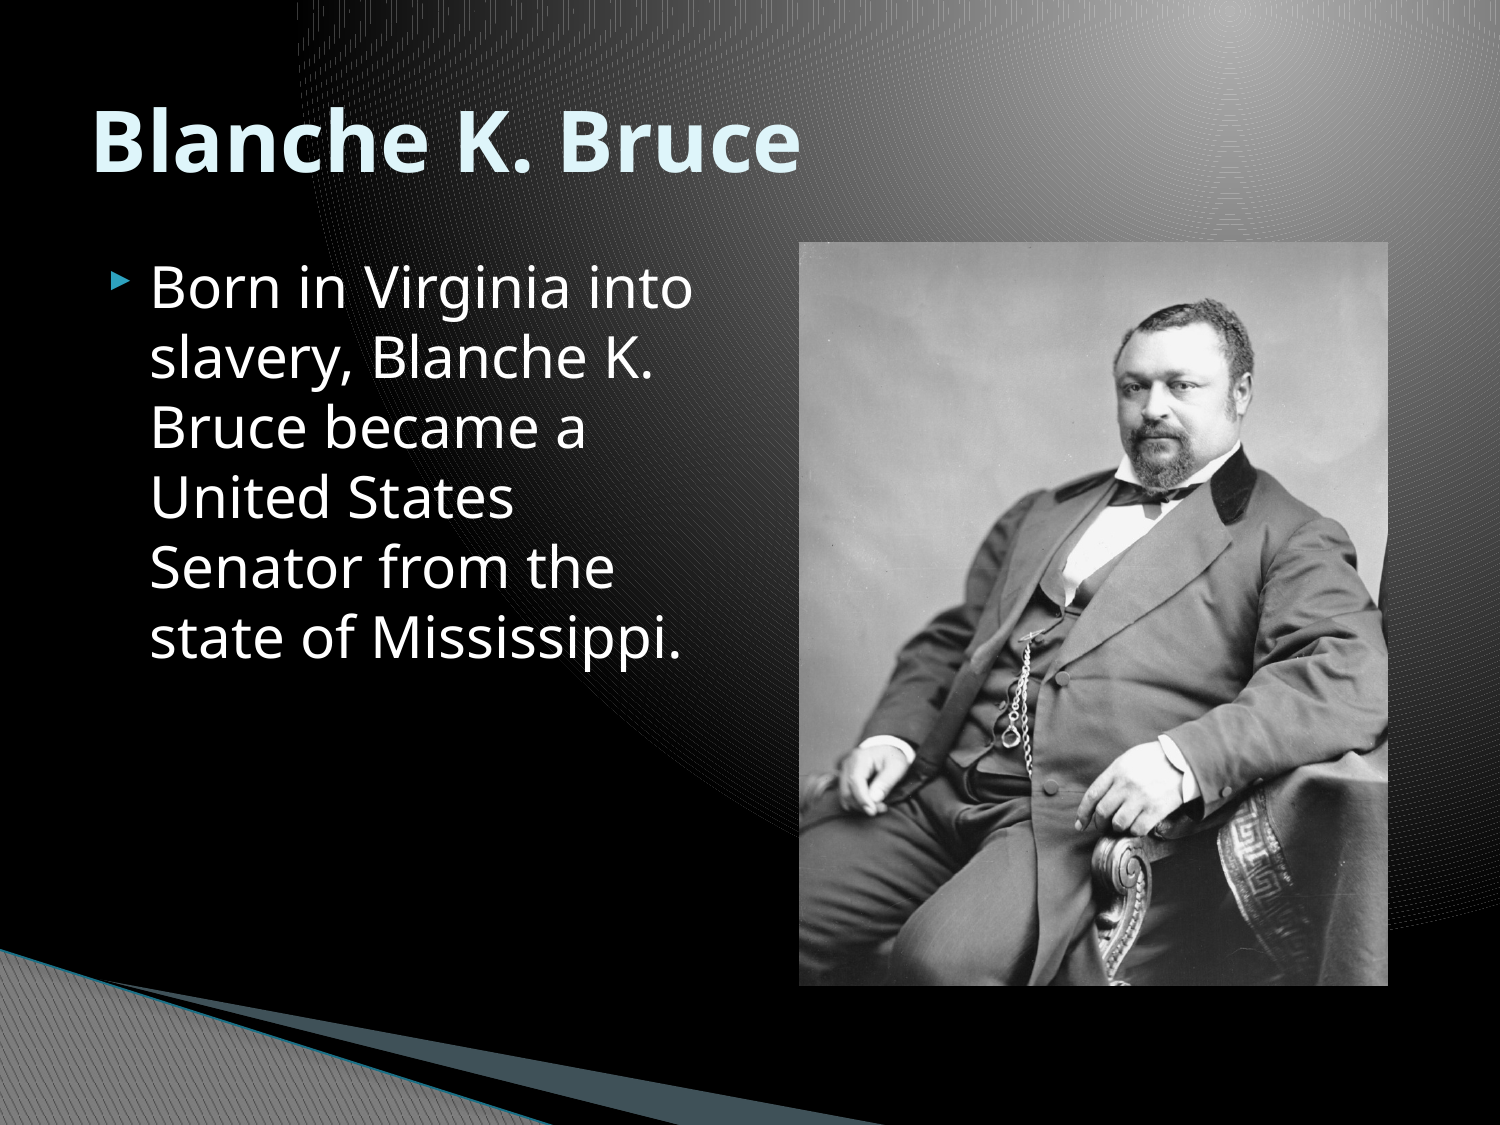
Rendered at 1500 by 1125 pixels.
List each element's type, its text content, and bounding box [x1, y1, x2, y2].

list Born in Virginia into slavery, Blanche K. Bruce became a United States Senator from the state of Mississippi. [75, 243, 738, 986]
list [799, 242, 1389, 986]
picture [0, 952, 543, 1125]
title Blanche K. Bruce [75, 45, 1425, 233]
